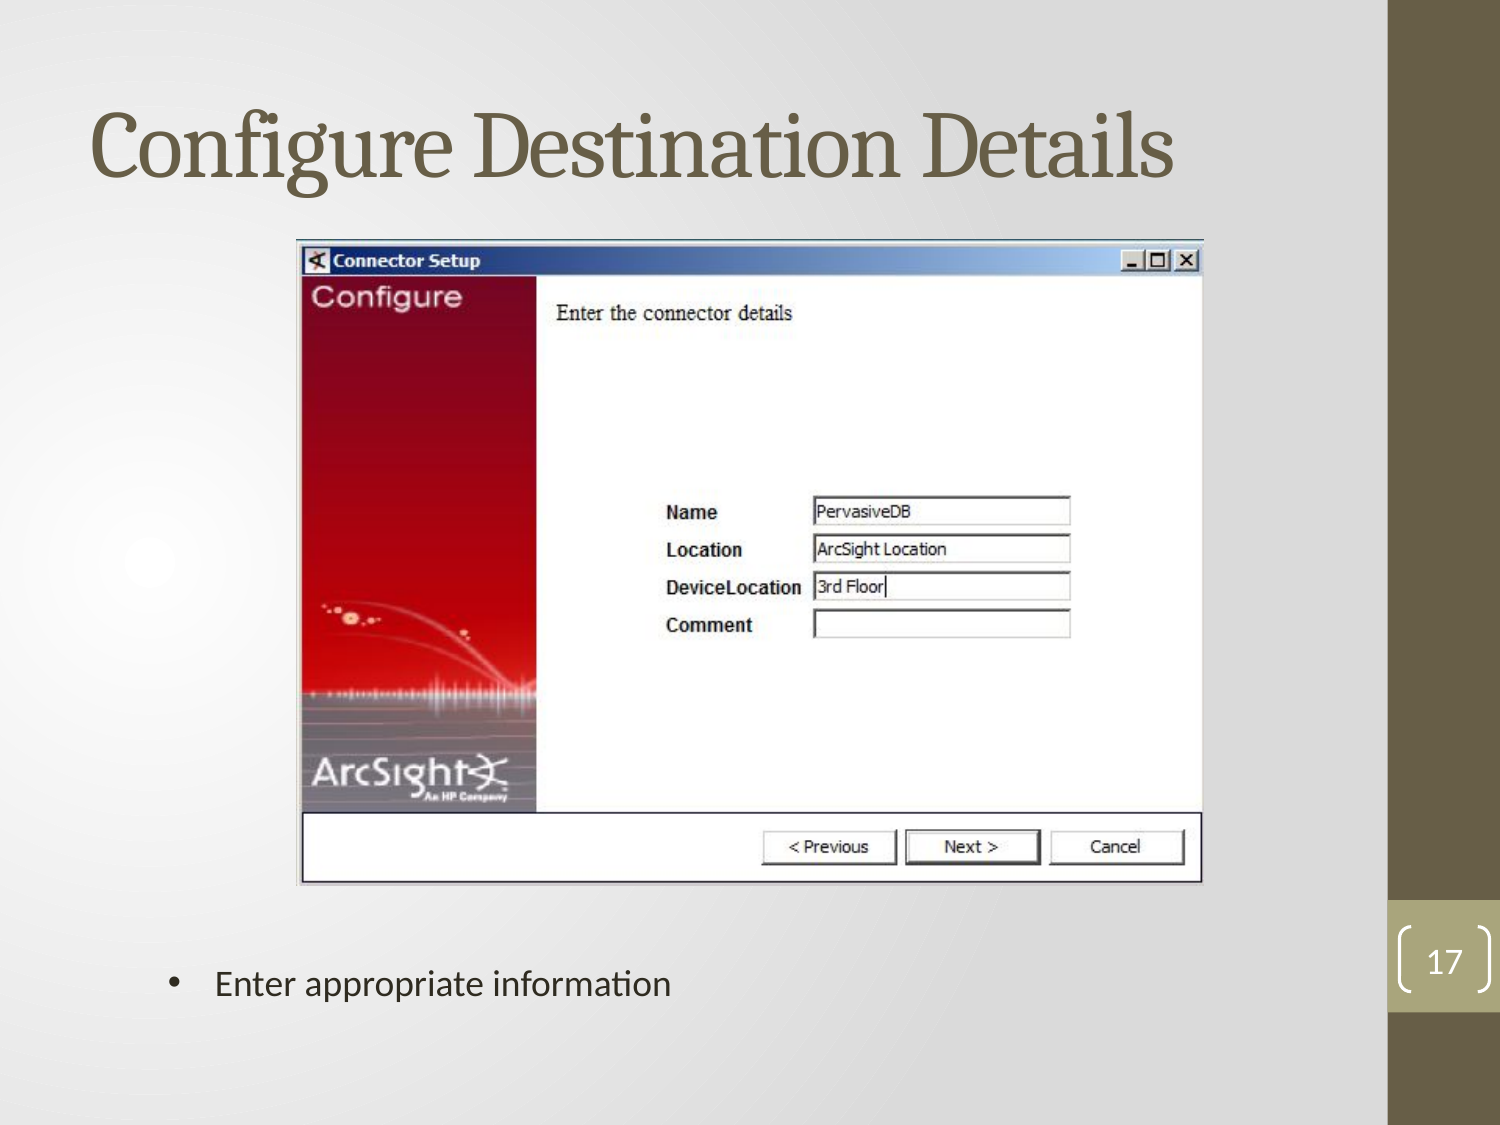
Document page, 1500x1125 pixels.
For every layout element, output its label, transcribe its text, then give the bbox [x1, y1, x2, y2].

text_box Enter appropriate information [153, 951, 688, 1012]
title Configure Destination Details [75, 45, 1325, 233]
picture [295, 239, 1205, 886]
slide_number 17 [1397, 925, 1492, 994]
